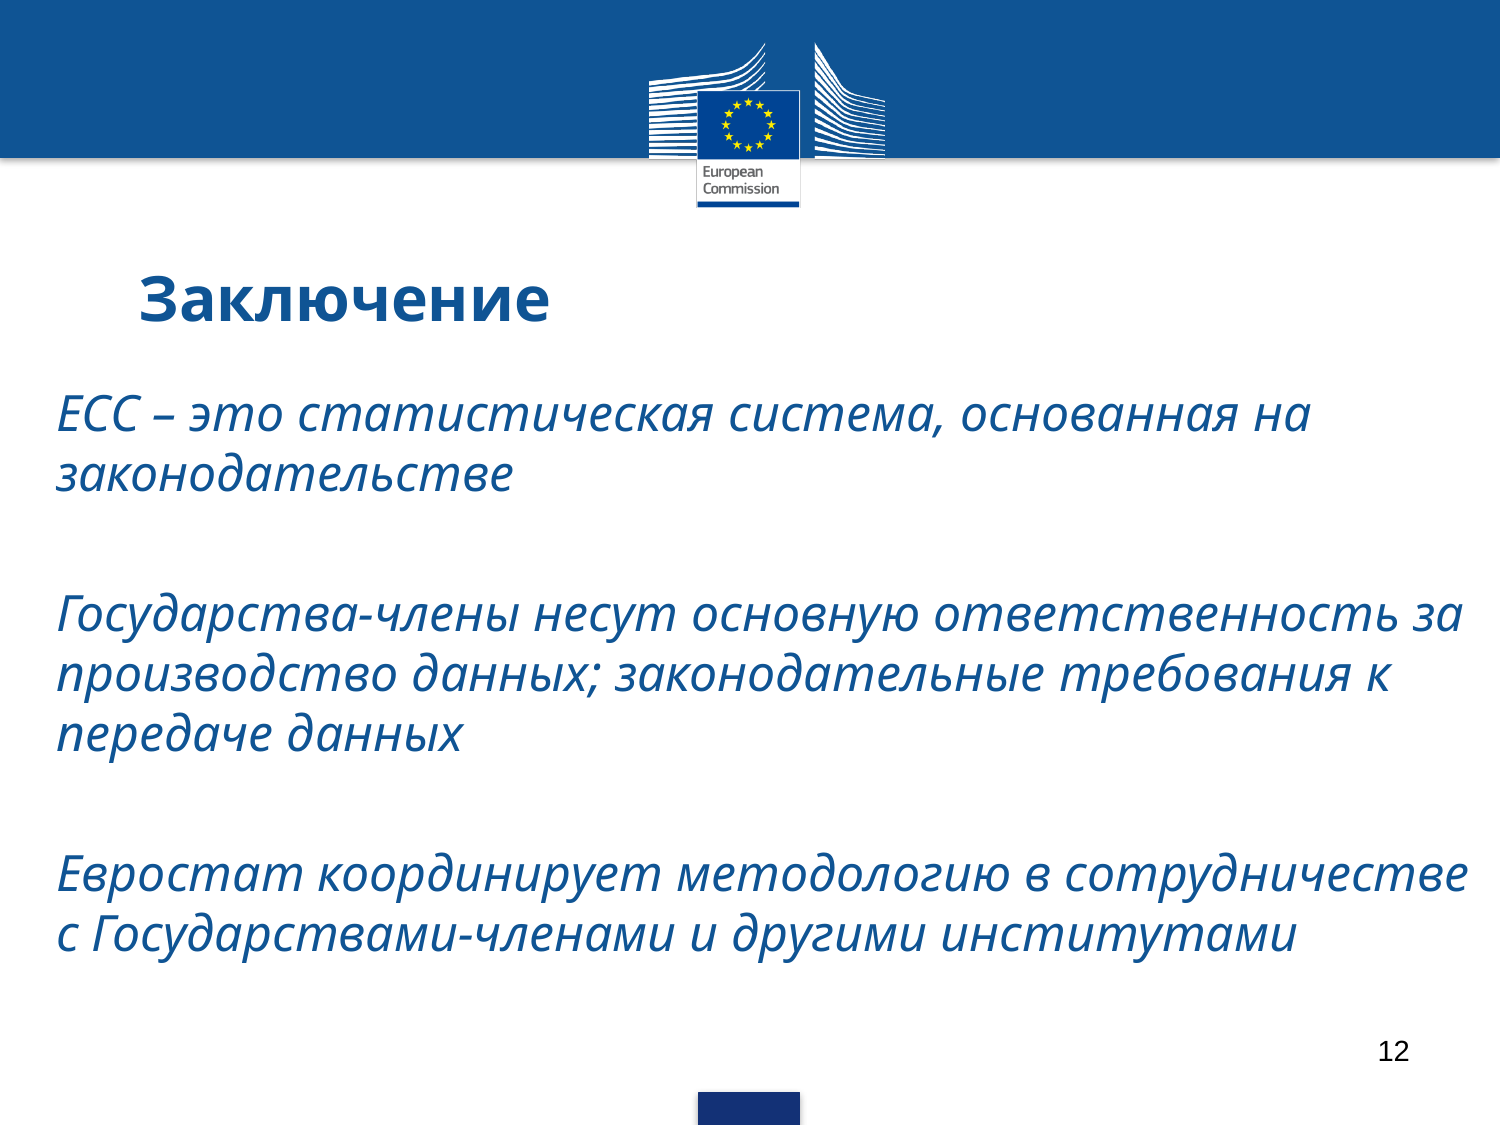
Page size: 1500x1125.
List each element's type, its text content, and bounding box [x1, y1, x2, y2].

picture [649, 42, 885, 208]
slide_number 12 [1074, 1024, 1425, 1103]
title Заключение [64, 219, 1415, 373]
list ЕСС – это статистическая система, основанная на законодательстве Государства-члены несут основную ответственность за производство данных; законодательные требования к передаче данных Евростат координирует методологию в сотрудничестве с Государствами-членами и другими институтами [41, 373, 1500, 953]
